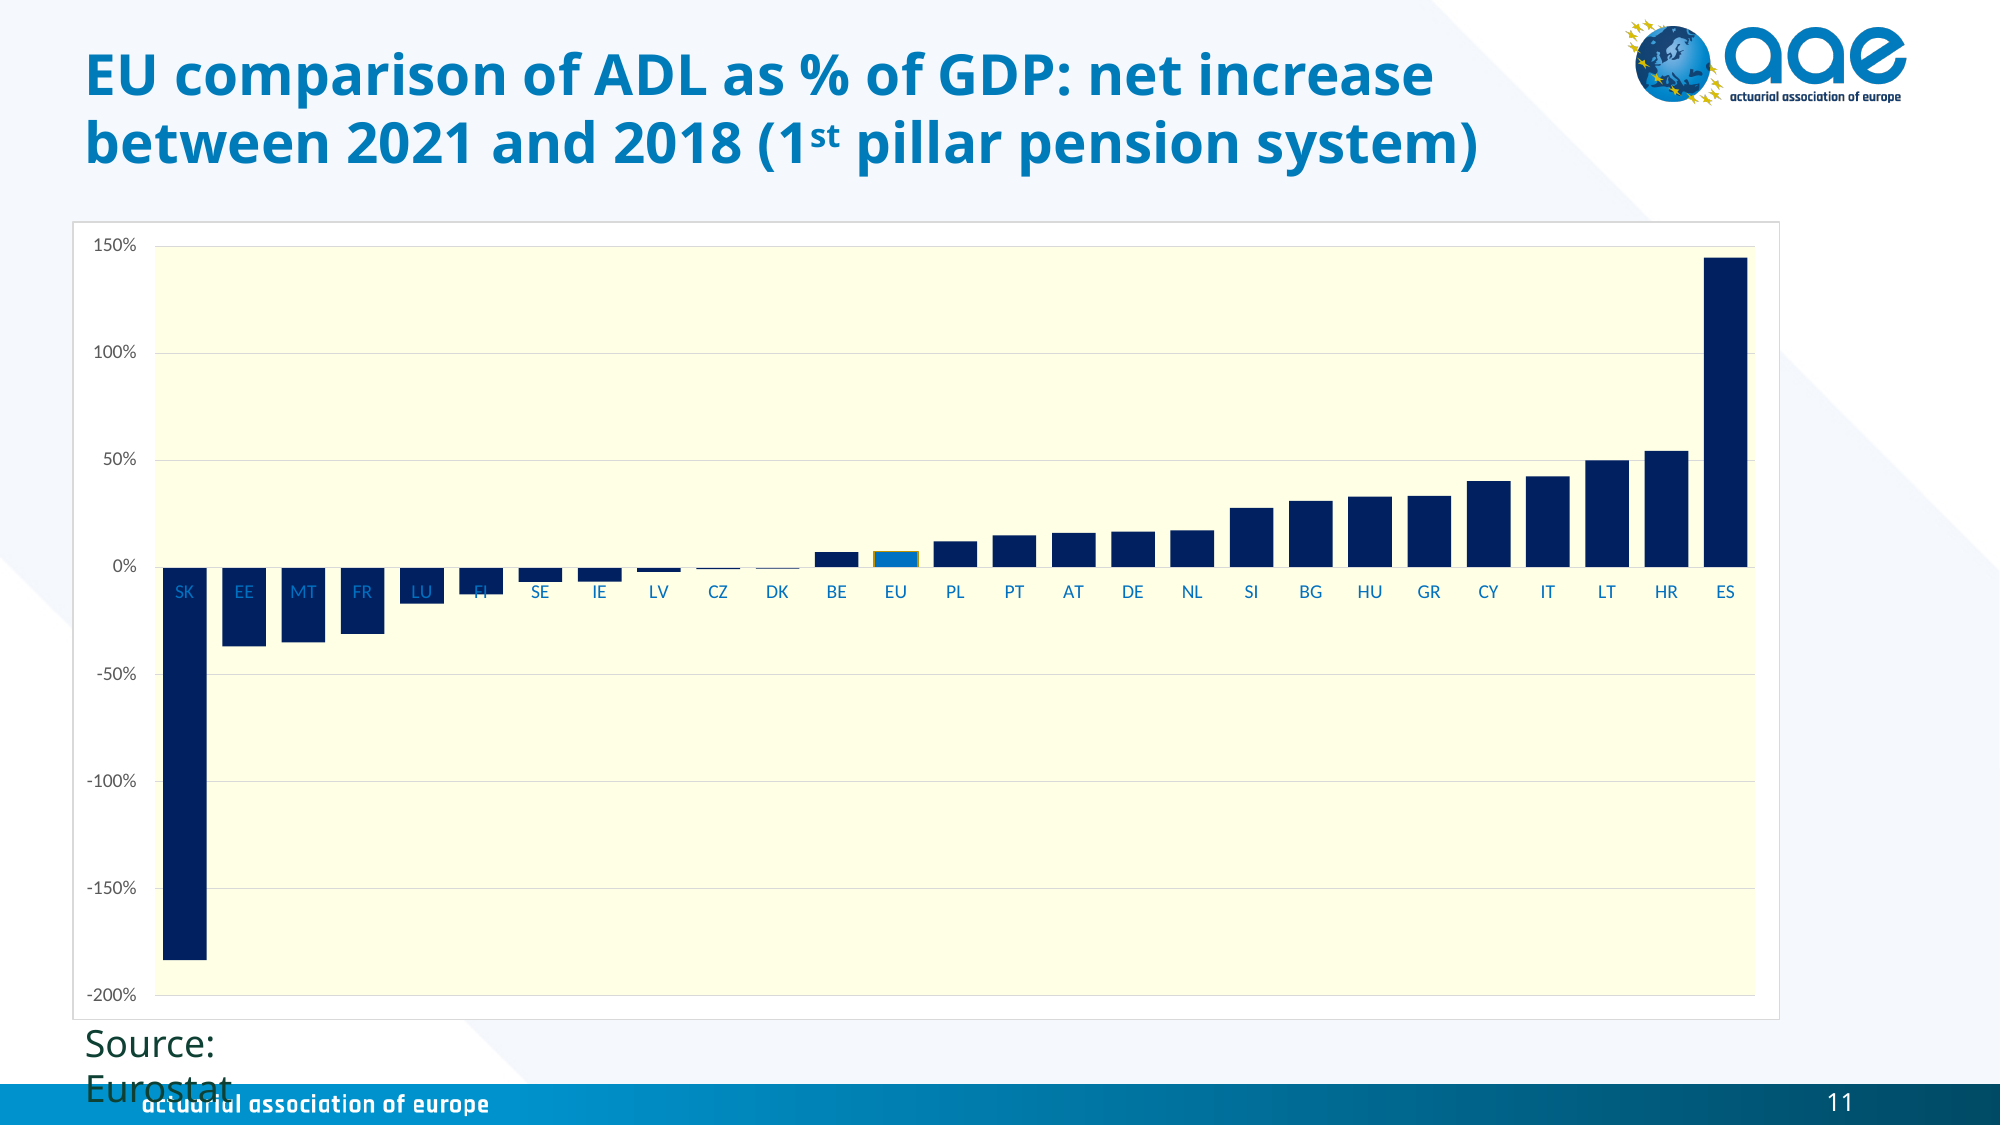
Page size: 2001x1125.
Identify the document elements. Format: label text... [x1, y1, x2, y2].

slide_number 11 [1469, 1084, 1855, 1125]
title EU comparison of ADL as % of GDP: net increase between 2021 and 2018 (1st pillar pension system) [84, 39, 1615, 220]
list Source: Eurostat [84, 1032, 354, 1063]
picture [0, 0, 2000, 1101]
